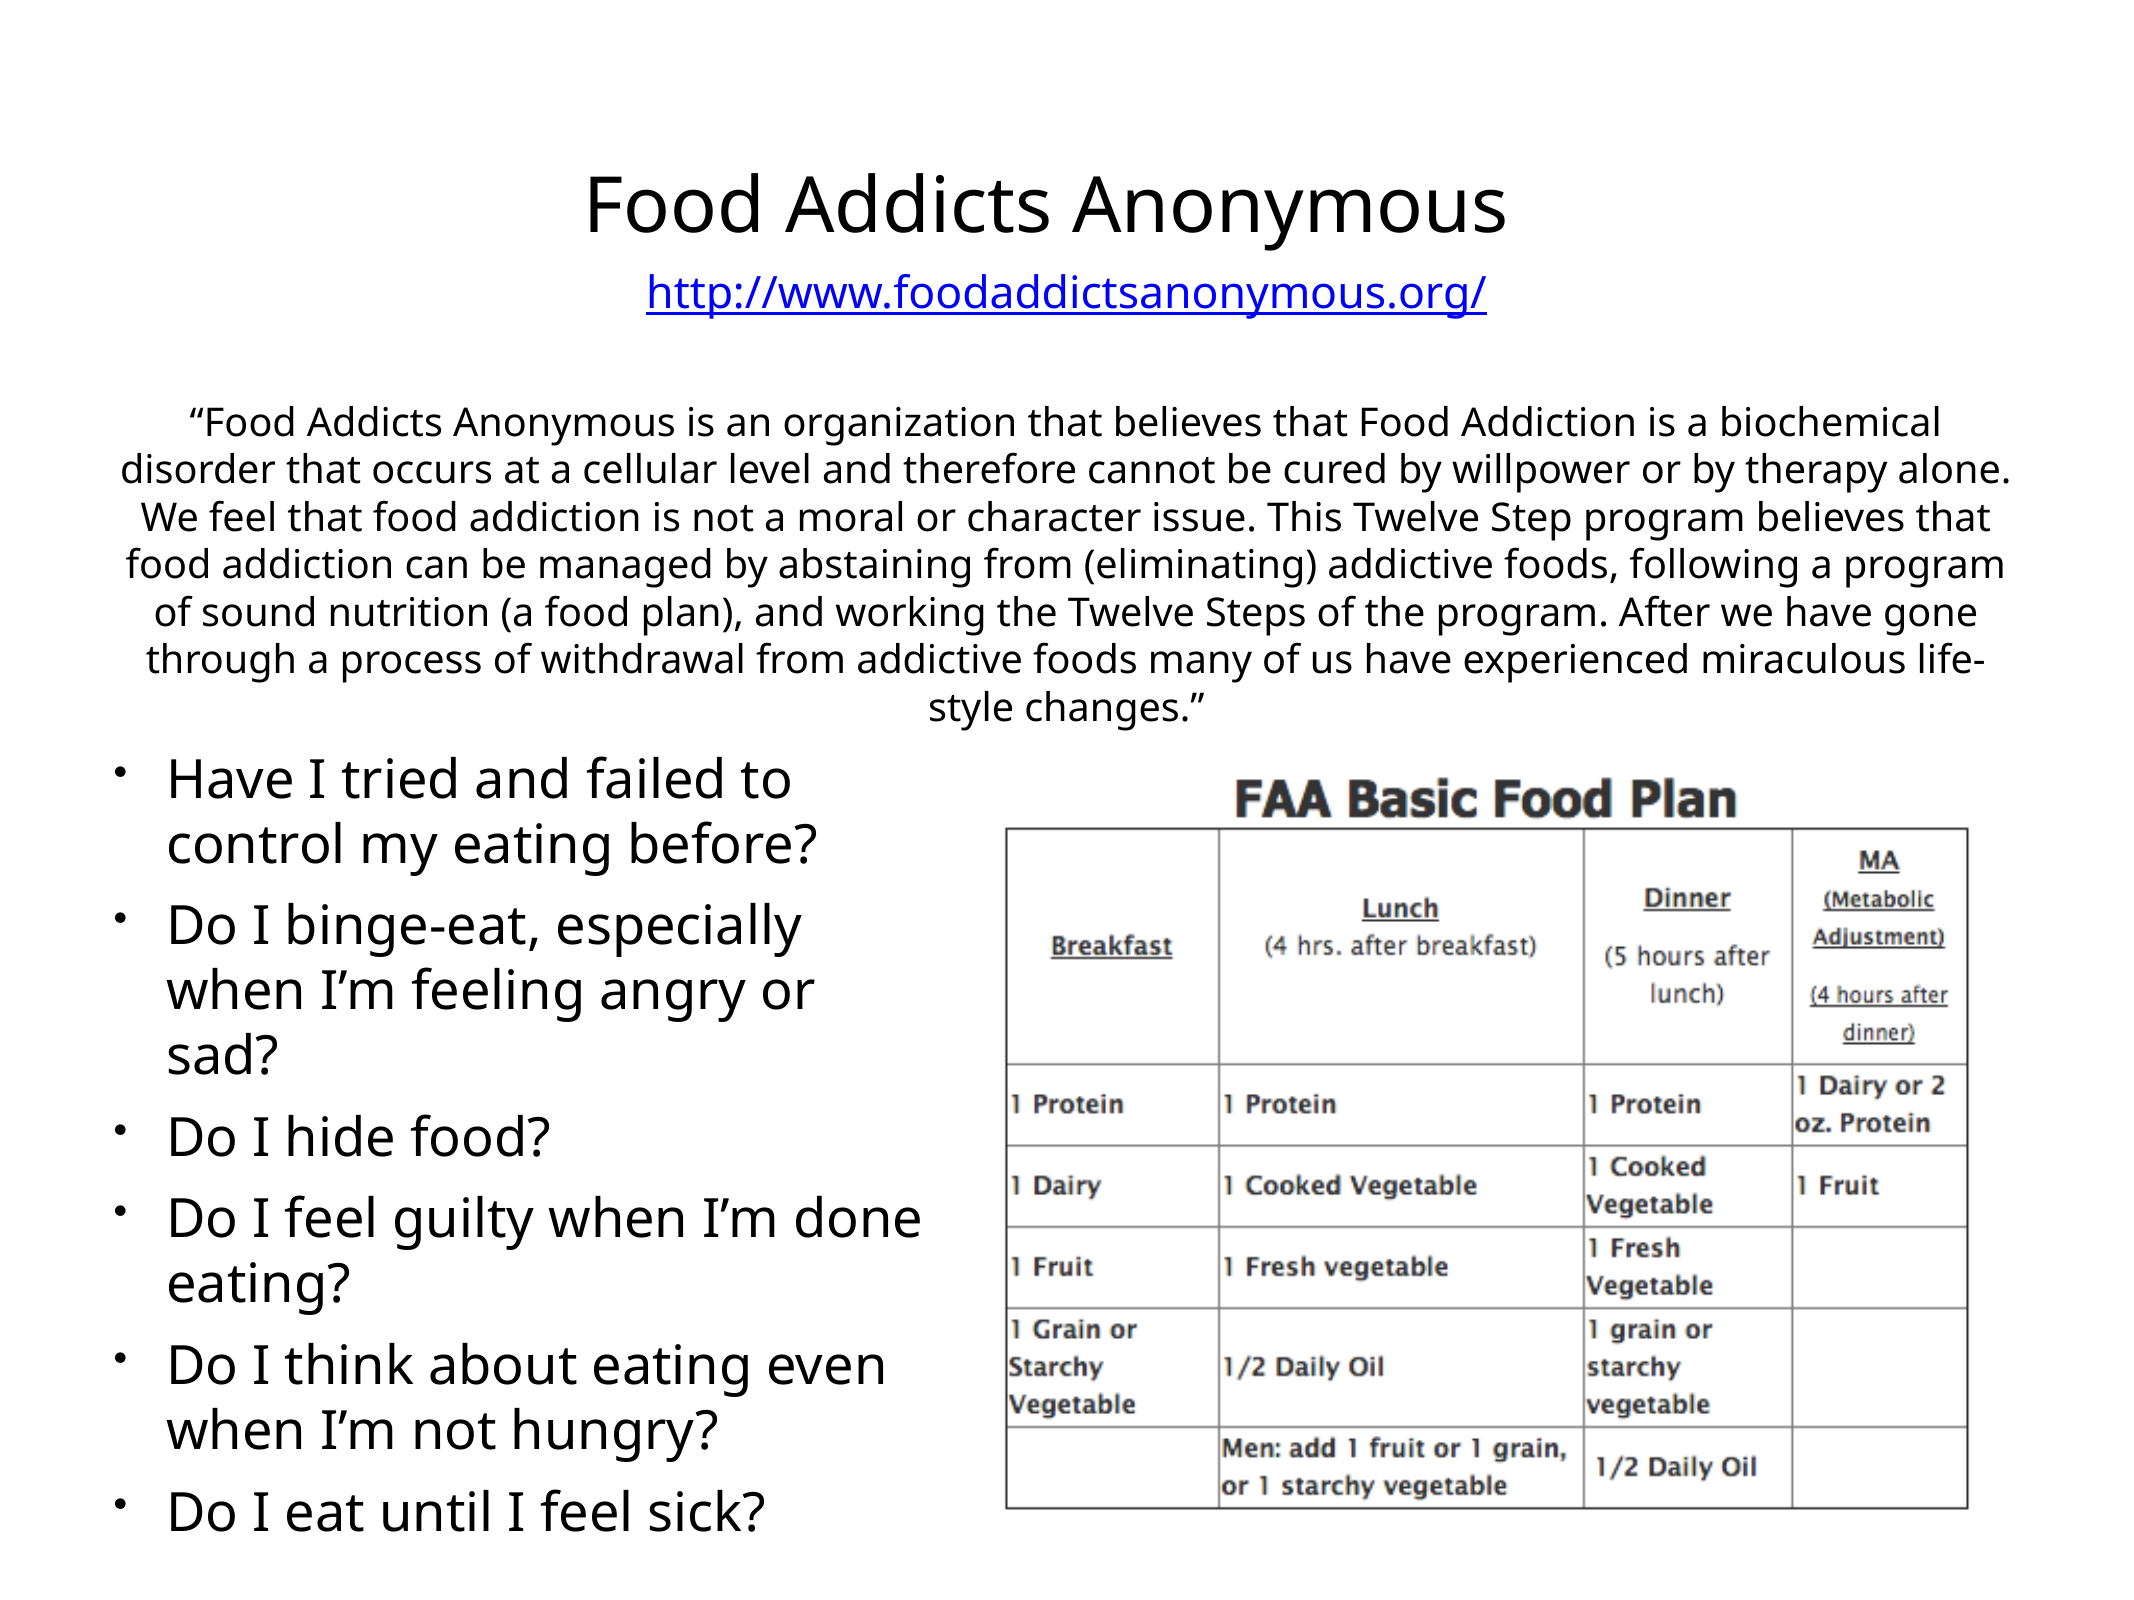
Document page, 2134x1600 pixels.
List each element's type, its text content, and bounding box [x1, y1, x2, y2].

title Food Addicts Anonymous http://www.foodaddictsanonymous.org/ [155, 72, 1978, 330]
picture [982, 748, 1992, 1537]
text_box Have I tried and failed to control my eating before? Do I binge-eat, especially when I’m feeling angry or sad? Do I hide food? Do I feel guilty when I’m done eating? Do I think about eating even when I’m not hungry? Do I eat until I feel sick? [105, 735, 937, 1551]
text_box “Food Addicts Anonymous is an organization that believes that Food Addiction is a biochemical disorder that occurs at a cellular level and therefore cannot be cured by willpower or by therapy alone. We feel that food addiction is not a moral or character issue. This Twelve Step program believes that food addiction can be managed by abstaining from (eliminating) addictive foods, following a program of sound nutrition (a food plan), and working the Twelve Steps of the program. After we have gone through a process of withdrawal from addictive foods many of us have experienced miraculous life-style changes.” [98, 341, 2035, 738]
